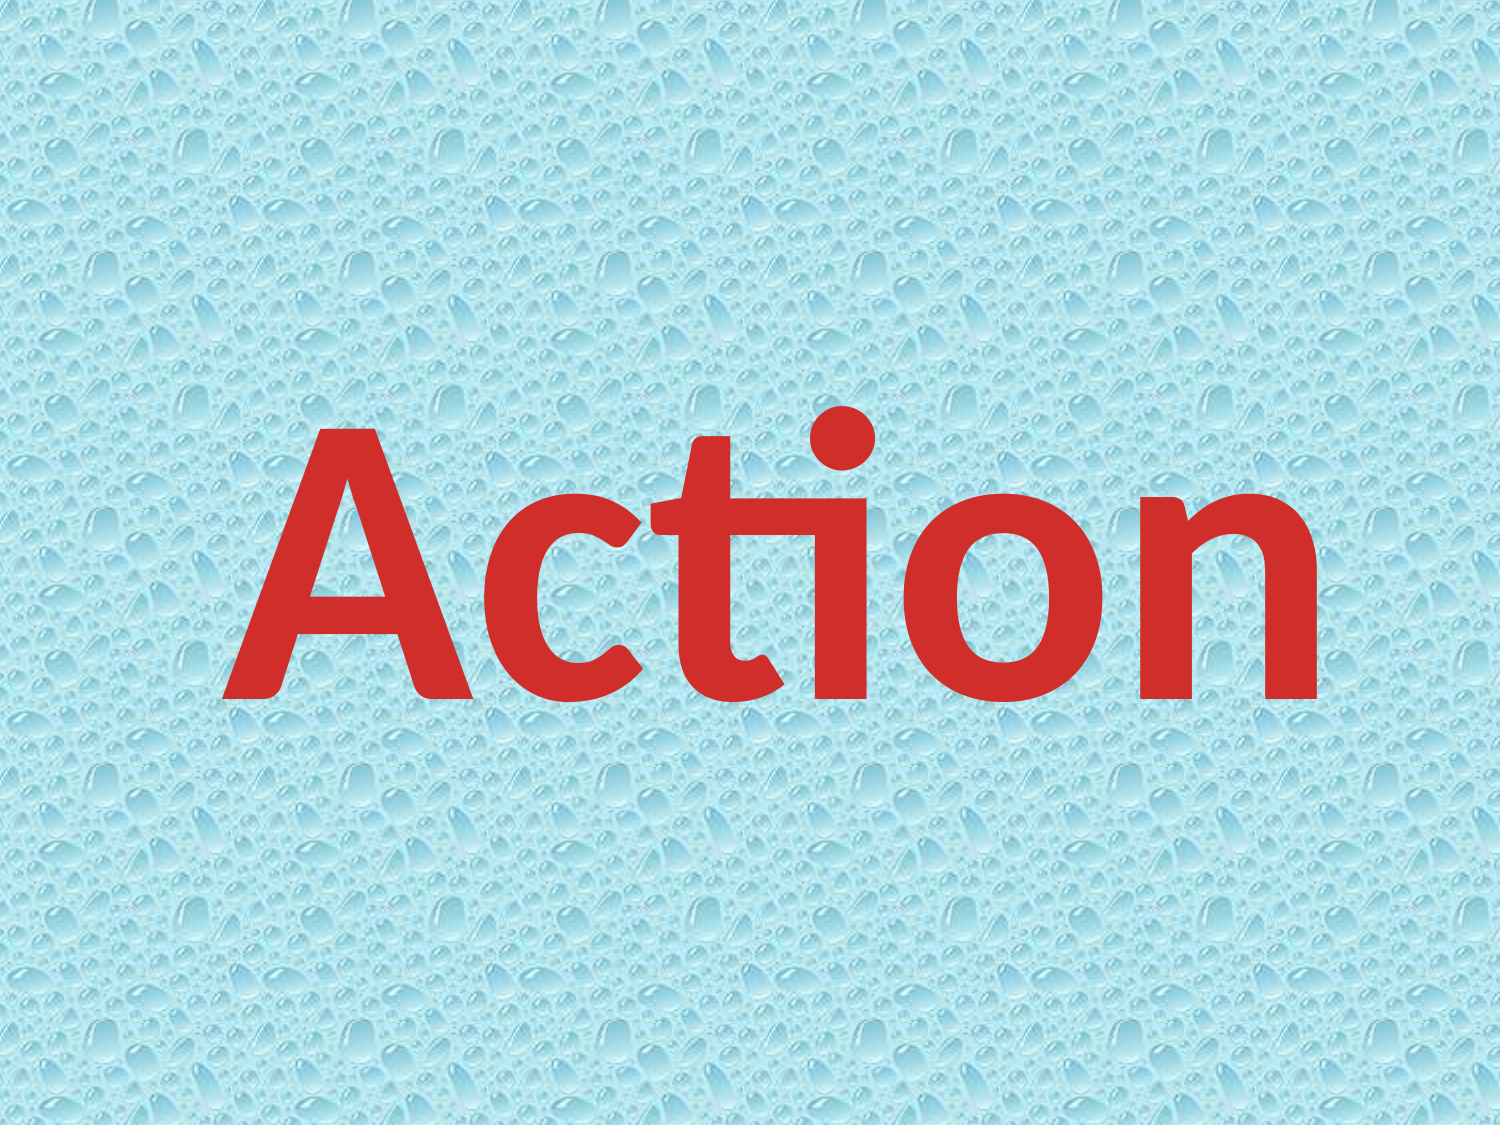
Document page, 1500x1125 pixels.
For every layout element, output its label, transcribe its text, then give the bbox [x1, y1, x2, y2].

text_box Action [112, 275, 1400, 790]
picture [0, 0, 1500, 1125]
